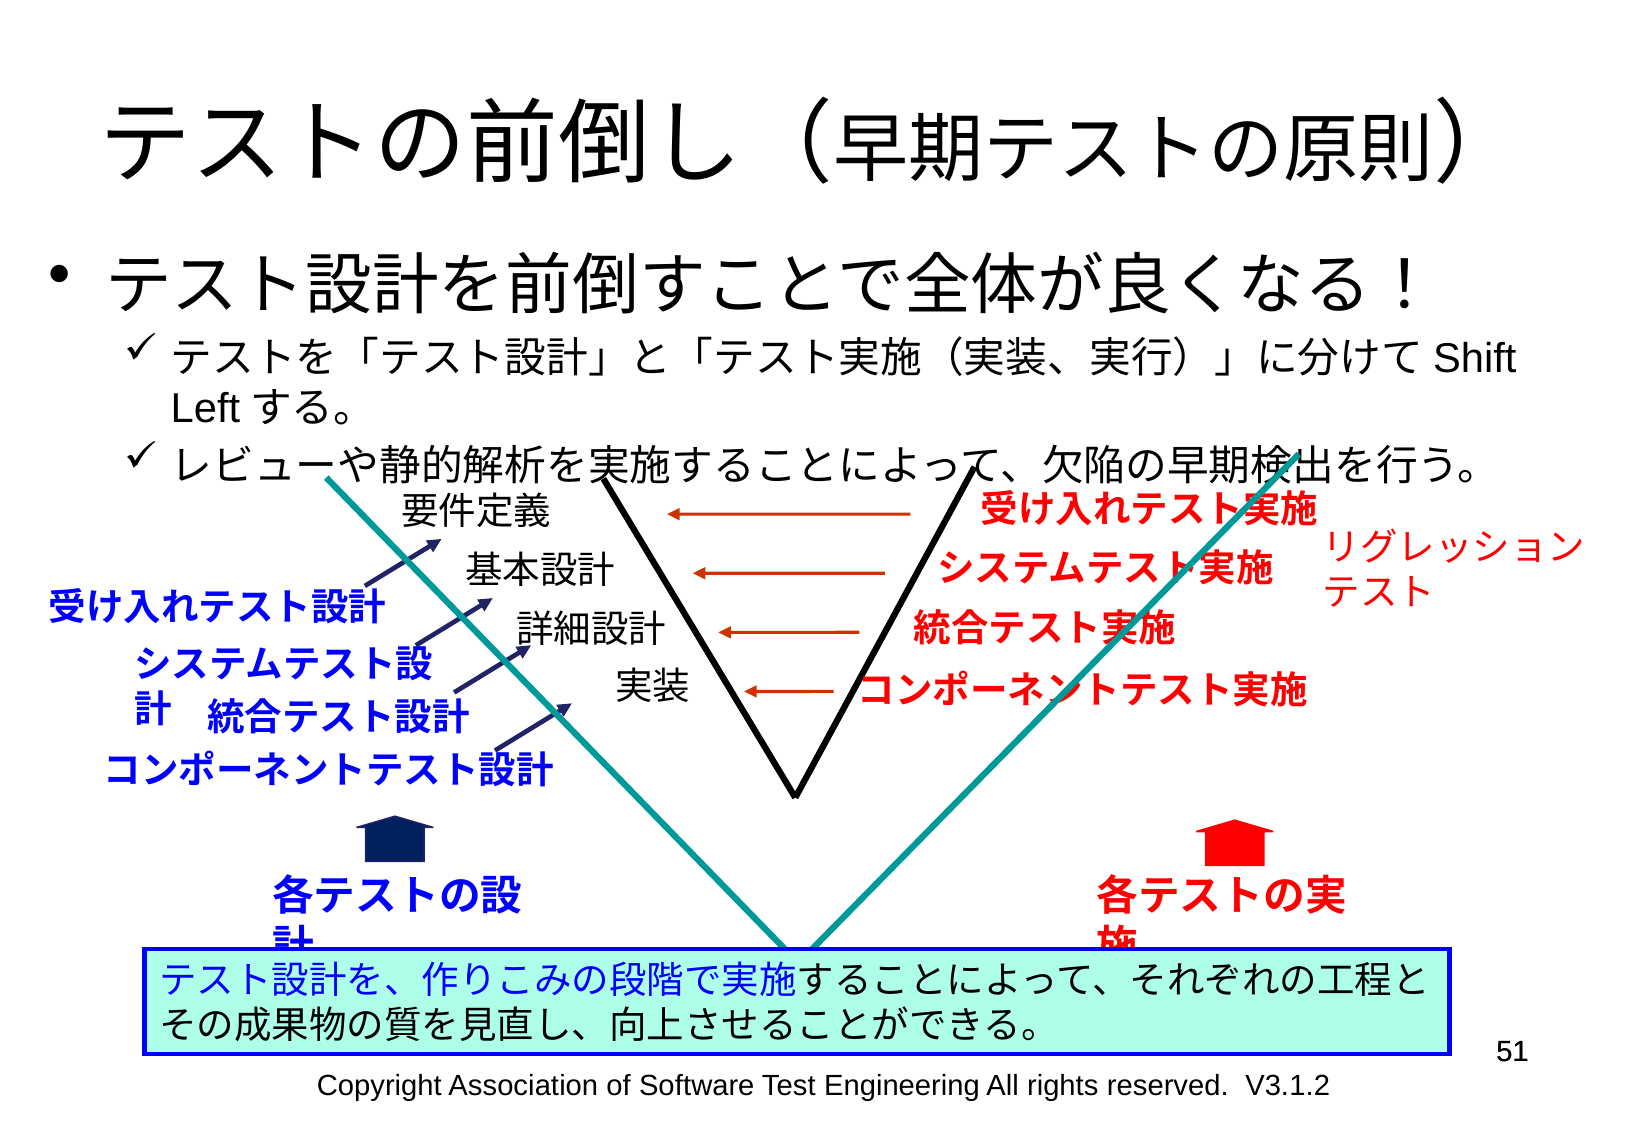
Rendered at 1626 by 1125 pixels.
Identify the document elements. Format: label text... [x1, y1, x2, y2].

text_box 統合テスト設計 [192, 685, 519, 738]
text_box 各テストの実施 [1081, 861, 1387, 949]
text_box 受け入れテスト設計 [33, 576, 429, 636]
text_box [718, 626, 860, 639]
text_box 実装 [600, 654, 706, 715]
text_box [437, 598, 493, 632]
text_box 要件定義 [386, 479, 567, 540]
text_box [356, 816, 434, 861]
text_box コンポーネントテスト設計 [88, 738, 587, 799]
text_box コンポーネントテスト実施 [843, 658, 1323, 719]
text_box 51 [1164, 1024, 1544, 1103]
text_box [667, 507, 911, 521]
text_box [505, 645, 531, 662]
text_box 各テストの設計 [257, 861, 563, 949]
footer Copyright Association of Software Test Engineering All rights reserved. V3.1.2 [233, 1058, 1416, 1103]
text_box 統合テスト実施 [898, 596, 1191, 657]
text_box テスト設計を、作りこみの段階で実施することによって、それぞれの工程とその成果物の質を見直し、向上させることができる。 [144, 949, 1450, 1054]
text_box [519, 703, 572, 736]
text_box システムテスト設計 [119, 632, 467, 738]
text_box [692, 567, 885, 580]
text_box システムテスト実施 [922, 536, 1289, 597]
title テストの前倒し（早期テストの原則） [80, 44, 1544, 233]
text_box 基本設計 [450, 538, 631, 599]
text_box 受け入れテスト実施 [965, 477, 1333, 538]
text_box [744, 685, 834, 698]
text_box [380, 539, 442, 576]
text_box リグレッション テスト [1307, 515, 1600, 621]
text_box [1196, 820, 1274, 866]
list テスト設計を前倒すことで全体が良くなる！ テストを「テスト設計」と「テスト実施（実装、実行）」に分けてShift Leftする。 レビューや静的解析を実施することによって、欠陥の早期検出を行う。 [33, 234, 1593, 446]
text_box 詳細設計 [501, 597, 682, 658]
